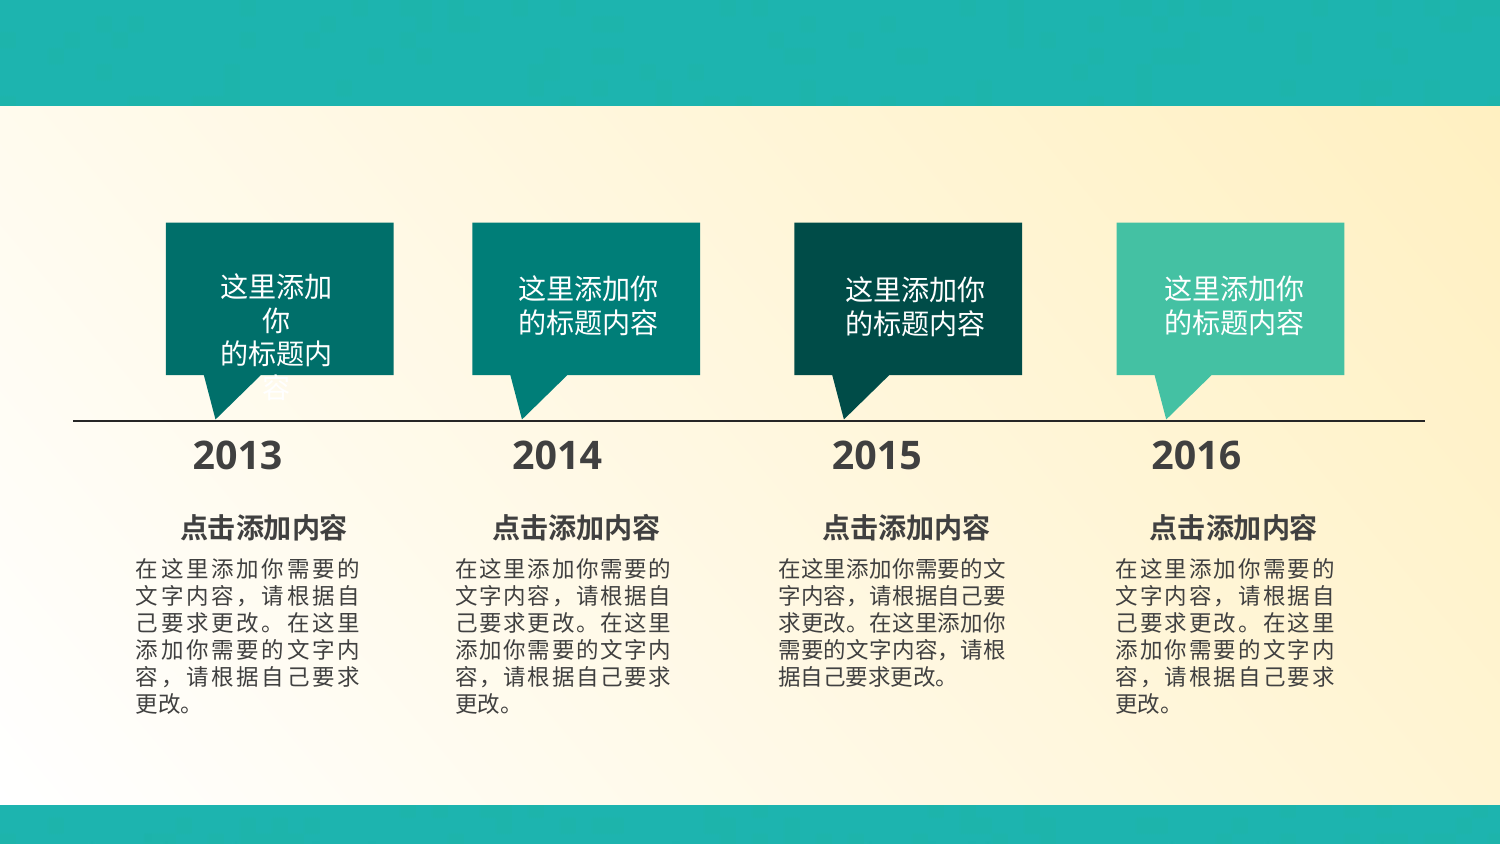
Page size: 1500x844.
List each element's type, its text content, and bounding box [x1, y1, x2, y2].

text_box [1100, 503, 1350, 727]
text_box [472, 222, 701, 376]
text_box 2013 [177, 422, 298, 485]
picture [0, 805, 1500, 844]
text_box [1116, 222, 1345, 376]
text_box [165, 222, 394, 414]
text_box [440, 503, 687, 727]
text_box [121, 503, 376, 700]
text_box 2014 [497, 422, 618, 485]
picture [0, 0, 1500, 106]
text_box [794, 222, 1023, 376]
text_box 2015 [817, 422, 937, 485]
text_box 2016 [1136, 422, 1257, 485]
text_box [763, 503, 1021, 700]
